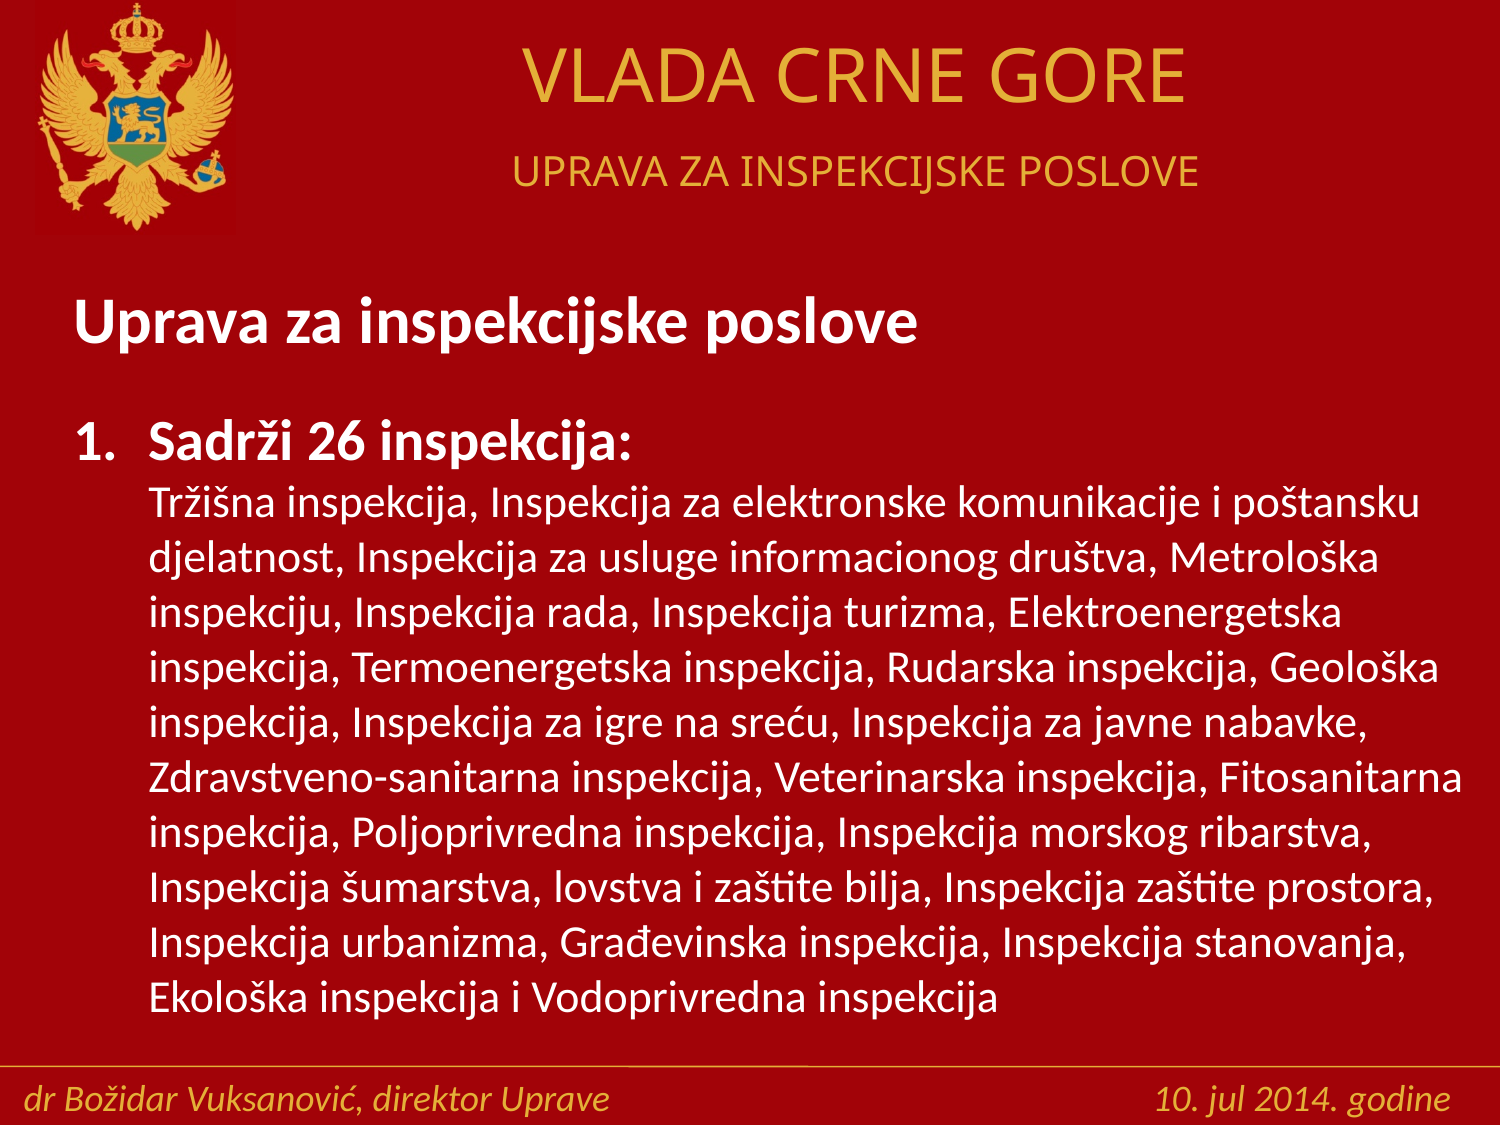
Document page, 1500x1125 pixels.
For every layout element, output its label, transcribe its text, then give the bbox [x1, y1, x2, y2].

text_box Uprava za inspekcijske poslove Sadrži 26 inspekcija: Tržišna inspekcija, Inspekcija za elektronske komunikacije i poštansku djelatnost, Inspekcija za usluge informacionog društva, Metrološka inspekciju, Inspekcija rada, Inspekcija turizma, Elektroenergetska inspekcija, Termoenergetska inspekcija, Rudarska inspekcija, Geološka inspekcija, Inspekcija za igre na sreću, Inspekcija za javne nabavke, Zdravstveno-sanitarna inspekcija, Veterinarska inspekcija, Fitosanitarna inspekcija, Poljoprivredna inspekcija, Inspekcija morskog ribarstva, Inspekcija šumarstva, lovstva i zaštite bilja, Inspekcija zaštite prostora, Inspekcija urbanizma, Građevinska inspekcija, Inspekcija stanovanja, Ekološka inspekcija i Vodoprivredna inspekcija [58, 269, 1500, 1029]
subtitle dr Božidar Vuksanović, direktor Uprave 10. jul 2014. godine [0, 1072, 1500, 1125]
title VLADA CRNE GORE UPRAVA ZA INSPEKCIJSKE POSLOVE [257, 0, 1454, 247]
picture [34, 0, 237, 235]
